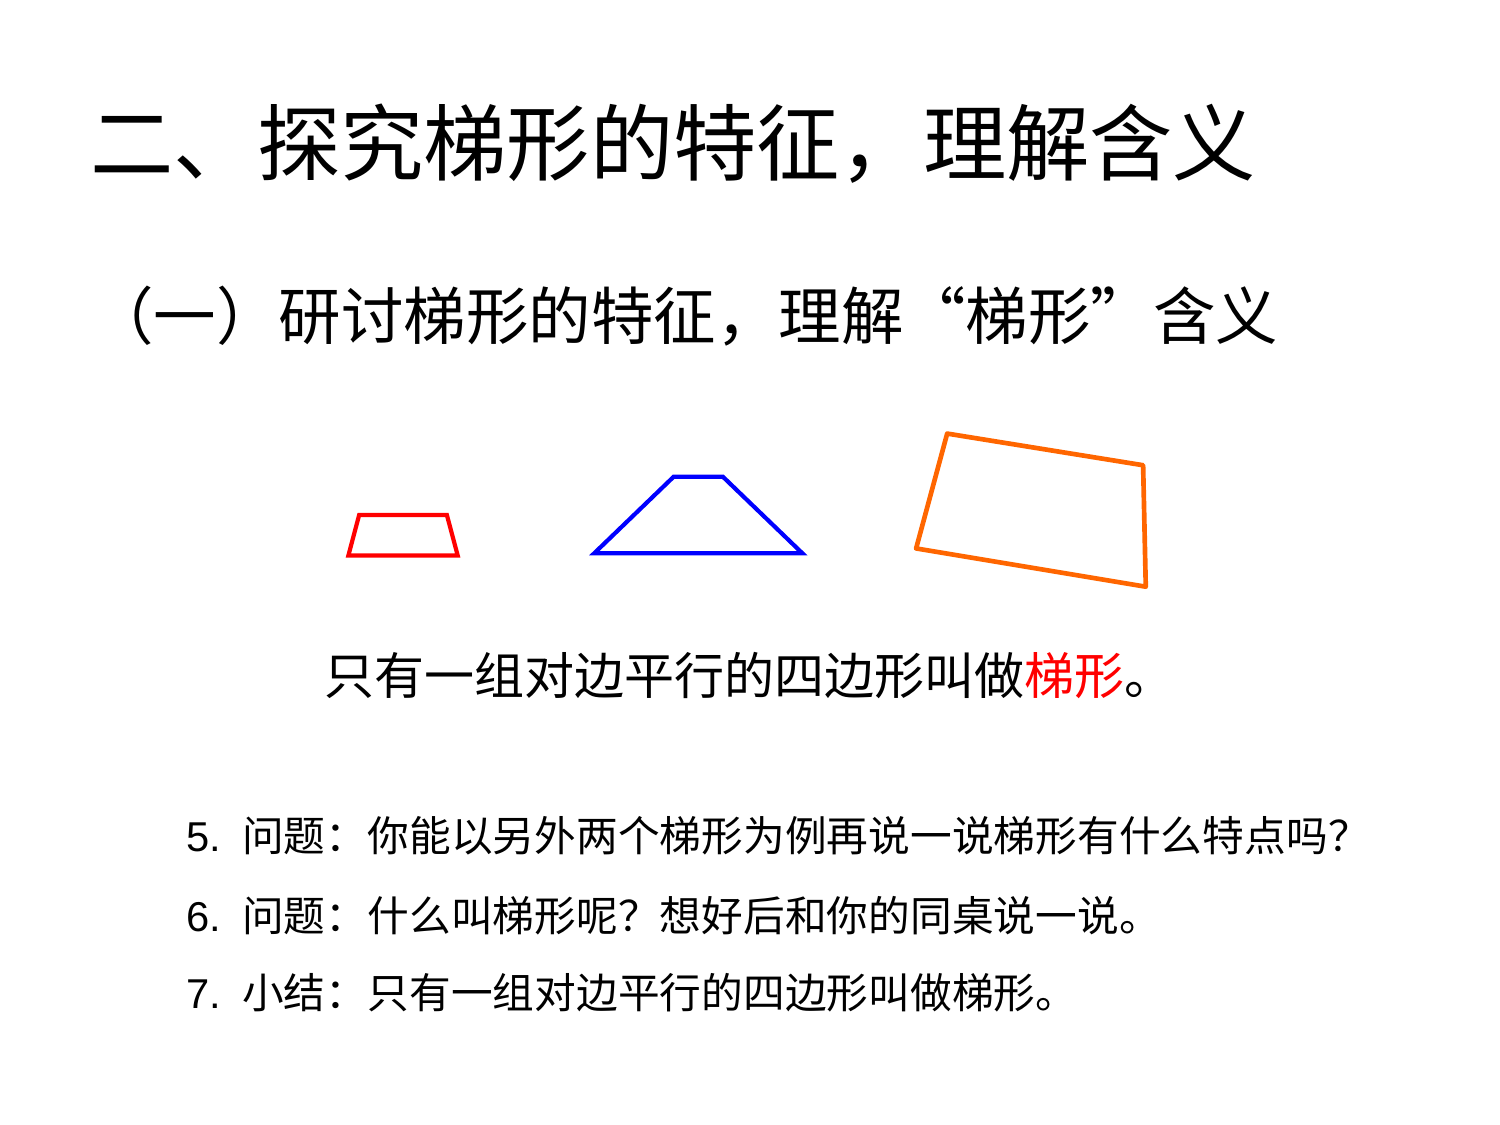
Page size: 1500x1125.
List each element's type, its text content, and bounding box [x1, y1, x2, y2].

text_box 二、探究梯形的特征，理解含义 [76, 71, 1360, 211]
text_box [916, 433, 1146, 587]
text_box [348, 514, 458, 556]
text_box 只有一组对边平行的四边形叫做梯形。 [205, 621, 1294, 728]
text_box 6. 问题：什么叫梯形呢？想好后和你的同桌说一说。 [171, 867, 1447, 944]
text_box 5. 问题：你能以另外两个梯形为例再说一说梯形有什么特点吗？ [171, 793, 1447, 867]
text_box （一）研讨梯形的特征，理解“梯形”含义 [76, 267, 1430, 362]
text_box 7. 小结：只有一组对边平行的四边形叫做梯形。 [171, 944, 1447, 1040]
text_box [594, 476, 803, 554]
